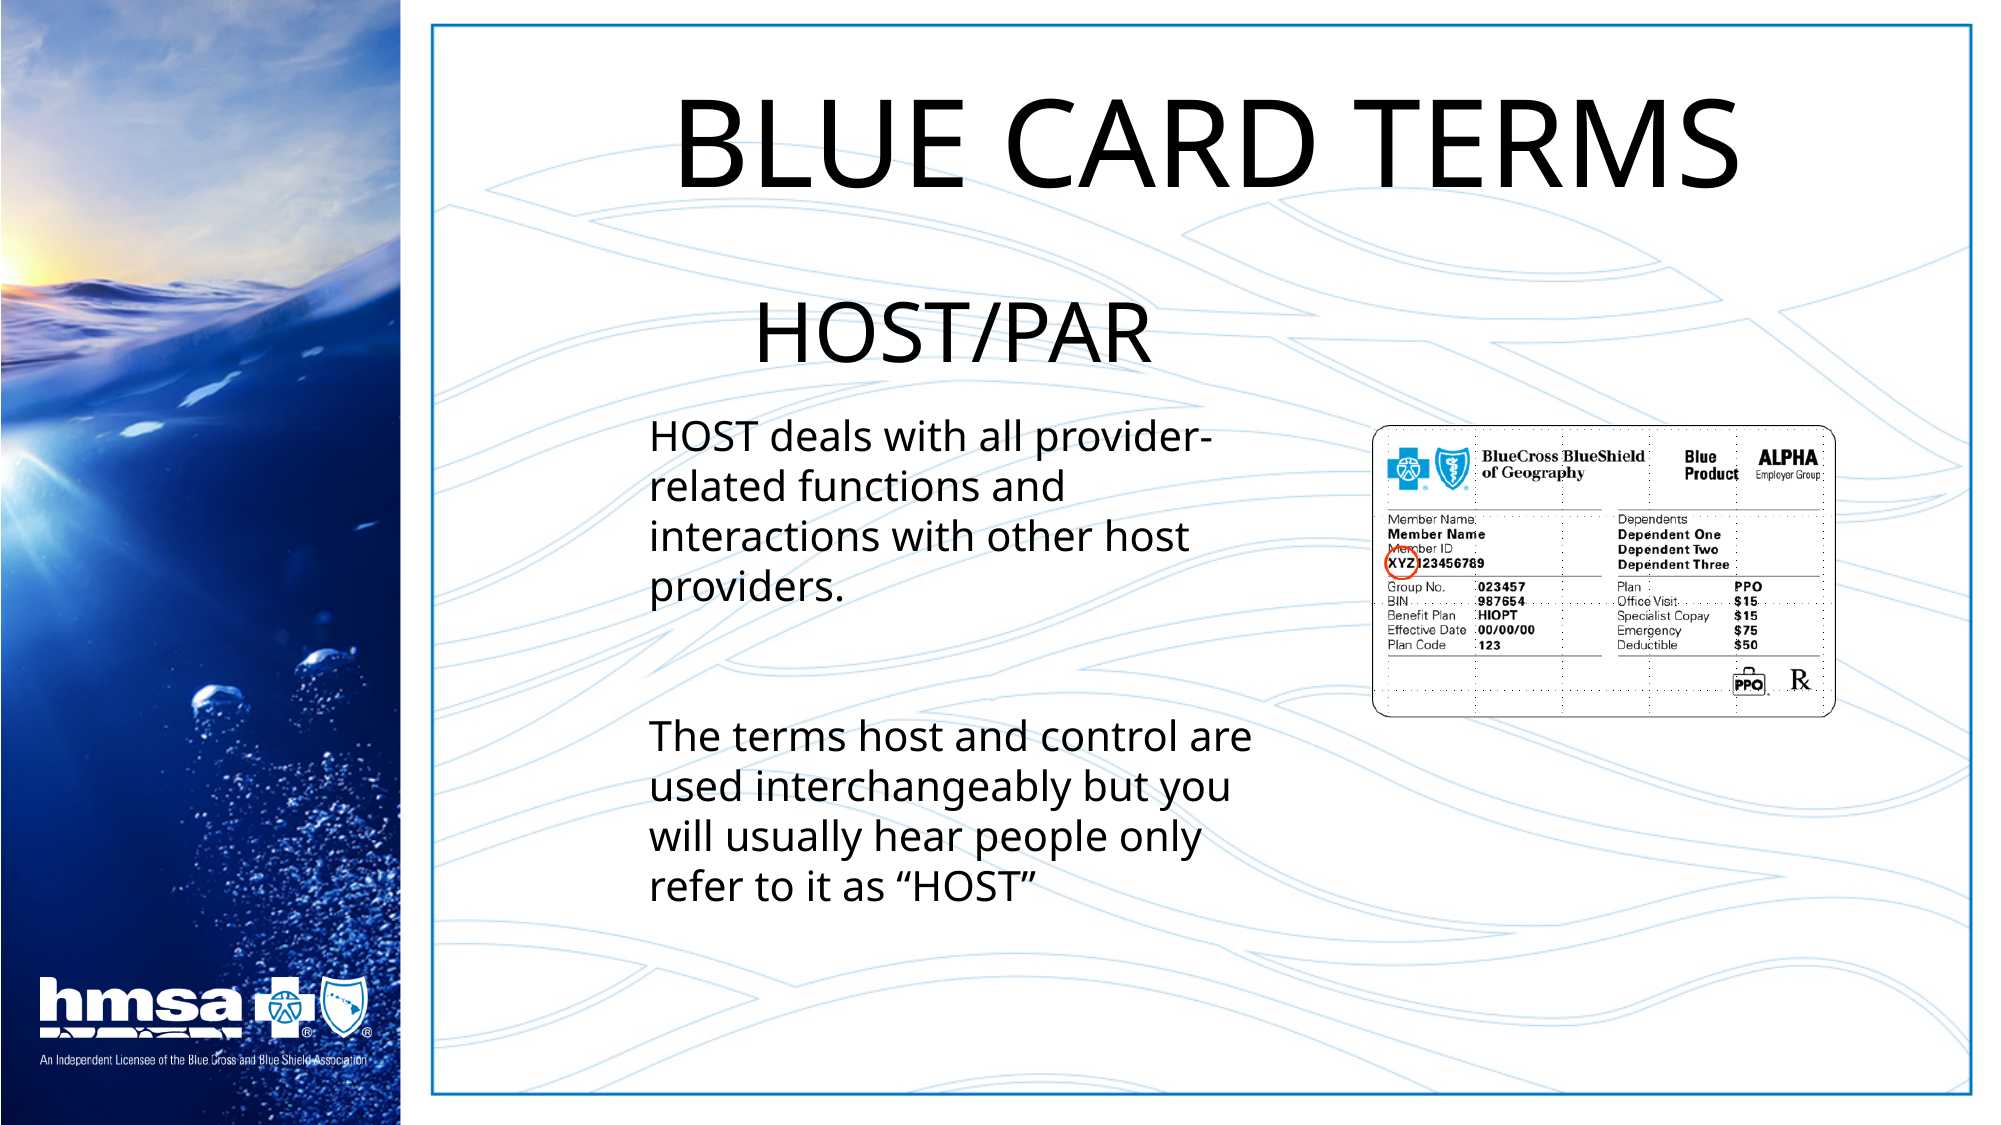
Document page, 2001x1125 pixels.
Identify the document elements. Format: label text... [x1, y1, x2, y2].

picture [1, 0, 1999, 1125]
text_box HOST deals with all provider-related functions and interactions with other host providers. The terms host and control are used interchangeably but you will usually hear people only refer to it as “HOST” [634, 401, 1272, 967]
title BLUE CARD TERMS [476, 45, 1939, 233]
list HOST/PAR [559, 271, 1347, 484]
